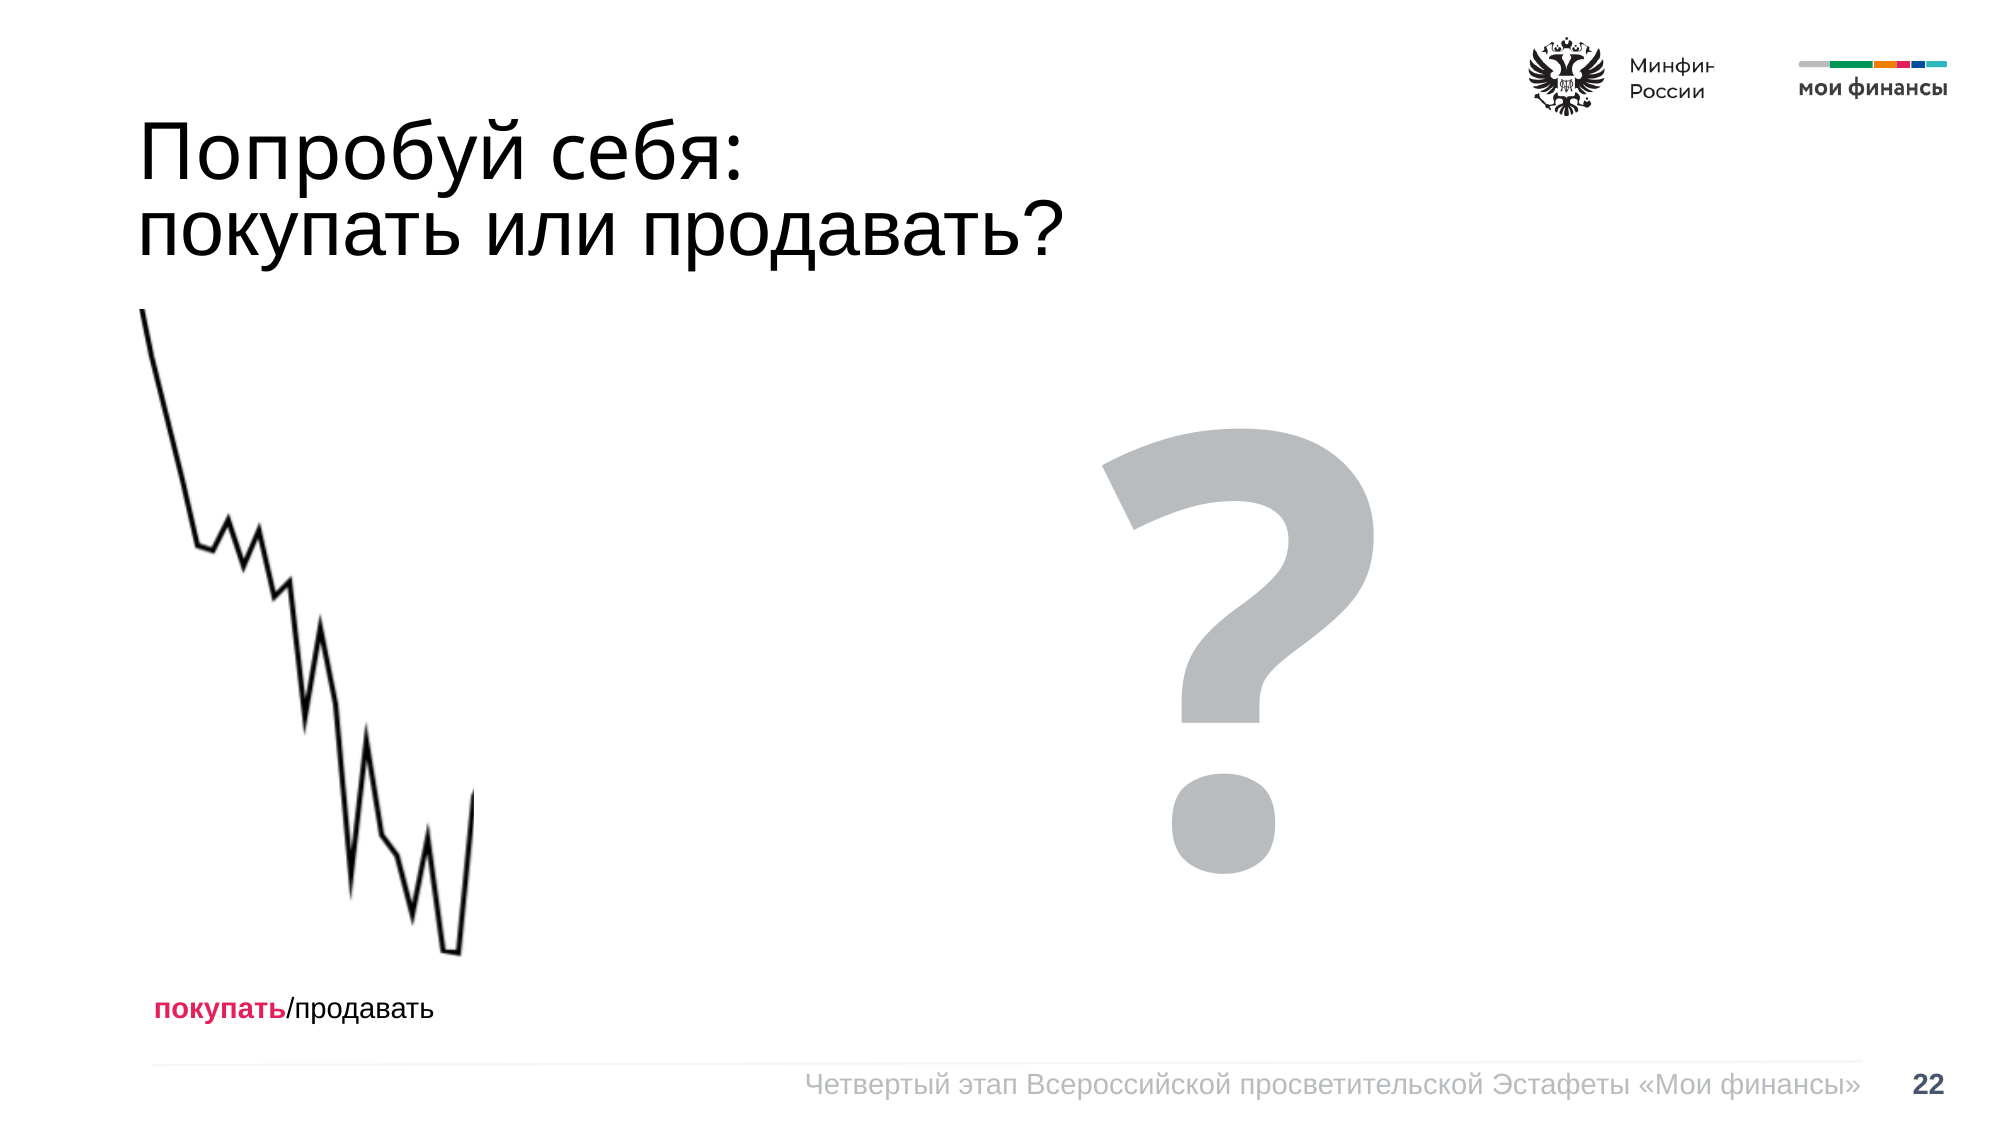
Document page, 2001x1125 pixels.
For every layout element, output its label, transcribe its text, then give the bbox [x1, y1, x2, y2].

text_box покупать/продавать [139, 982, 1635, 1032]
text_box 22 [1862, 1064, 1945, 1125]
text_box ? [1084, 254, 1722, 995]
picture [138, 309, 1338, 969]
title Попробуй себя: покупать или продавать? [137, 85, 1199, 304]
